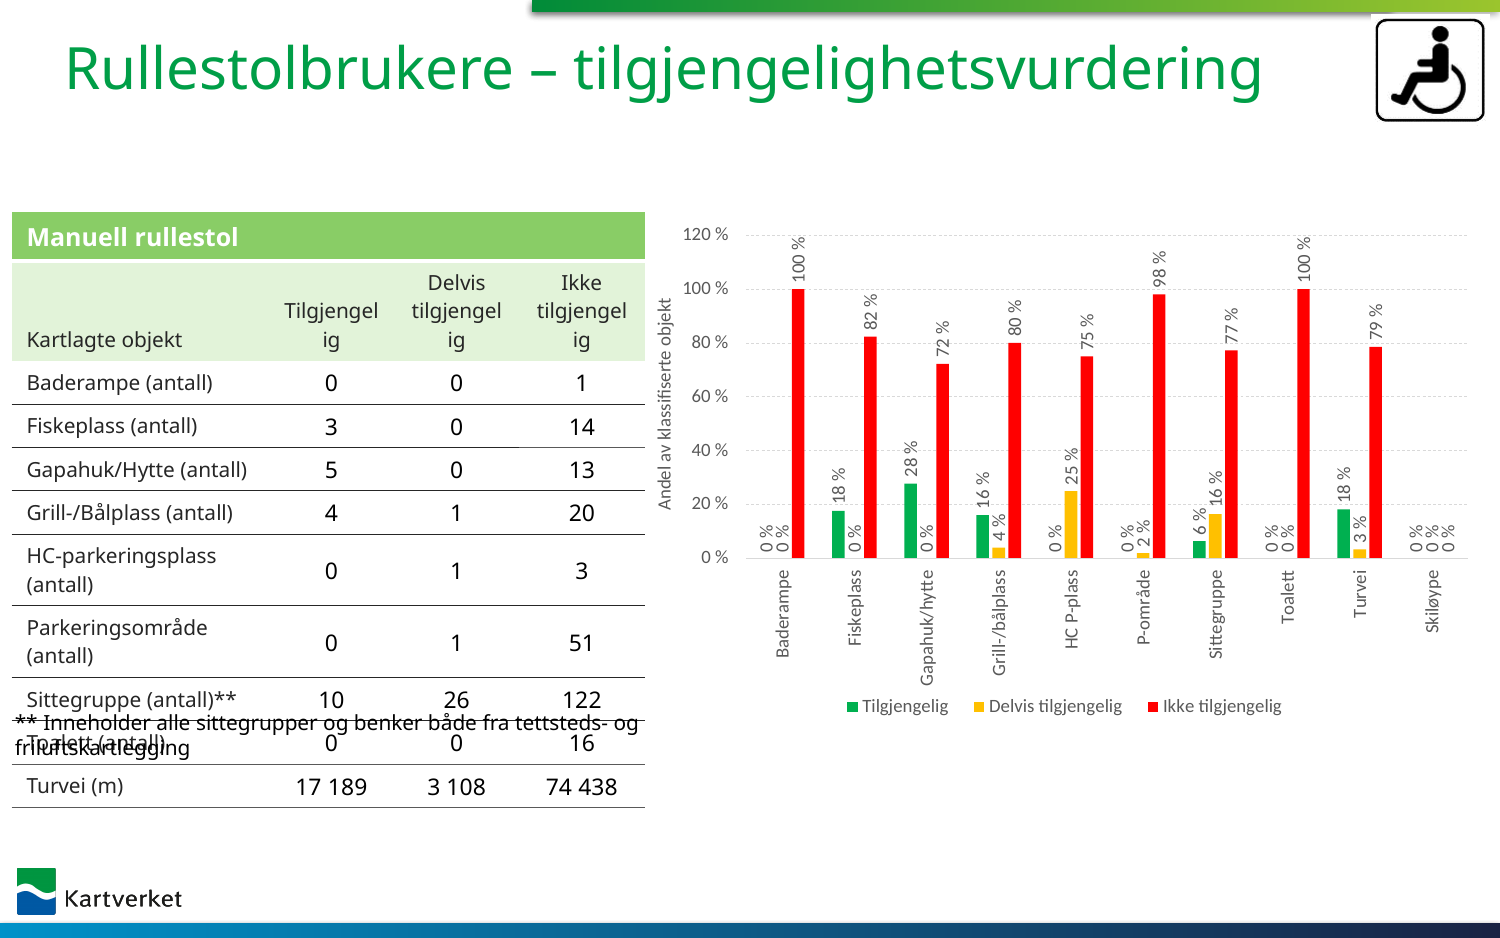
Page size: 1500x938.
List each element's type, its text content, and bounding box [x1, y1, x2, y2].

table_cell 20 [519, 491, 638, 534]
table_cell Gapahuk/Hytte (antall) [12, 448, 269, 490]
table_cell 3 [269, 405, 394, 447]
table_cell 5 [269, 448, 394, 490]
table_cell Tilgjengelig [269, 263, 394, 361]
table_cell 13 [519, 448, 638, 490]
table_cell Turvei (m) [12, 768, 269, 807]
table_cell 14 [519, 405, 638, 447]
table_cell 1 [394, 535, 519, 605]
table_cell 3 108 [394, 768, 519, 807]
table_cell 3 [519, 535, 638, 605]
table_cell Baderampe (antall) [12, 361, 269, 404]
table_cell 74 438 [519, 768, 645, 807]
text_box ** Inneholder alle sittegrupper og benker både fra tettsteds- og friluftskartlegging [0, 702, 745, 768]
table_cell Grill-/Bålplass (antall) [12, 491, 269, 534]
table_cell 26 [394, 678, 519, 702]
table_cell 10 [269, 678, 394, 702]
table_cell Delvis tilgjengelig [394, 263, 519, 361]
table_cell 51 [519, 606, 638, 677]
table_header Manuell rullestol [12, 212, 645, 259]
table_cell 1 [519, 361, 638, 404]
text_box Rullestolbrukere – tilgjengelighetsvurdering [49, 12, 1372, 109]
table_cell Parkeringsområde (antall) [12, 606, 269, 677]
table_cell Kartlagte objekt [12, 263, 269, 361]
table_cell 17 189 [269, 768, 394, 807]
table_cell 0 [394, 405, 519, 447]
picture [1371, 13, 1491, 127]
table_cell 0 [394, 448, 519, 490]
table_cell 4 [269, 491, 394, 534]
table_cell Fiskeplass (antall) [12, 405, 269, 447]
table_cell HC-parkeringsplass (antall) [12, 535, 269, 605]
table_cell Ikke tilgjengelig [519, 263, 638, 361]
table_cell 0 [269, 606, 394, 677]
table_cell Sittegruppe (antall)** [12, 678, 269, 702]
table_cell 0 [394, 361, 519, 404]
table_cell 1 [394, 491, 519, 534]
picture [643, 218, 1480, 728]
table_cell 122 [519, 678, 638, 702]
table_cell 0 [269, 535, 394, 605]
table_cell 0 [269, 361, 394, 404]
table_cell 1 [394, 606, 519, 677]
